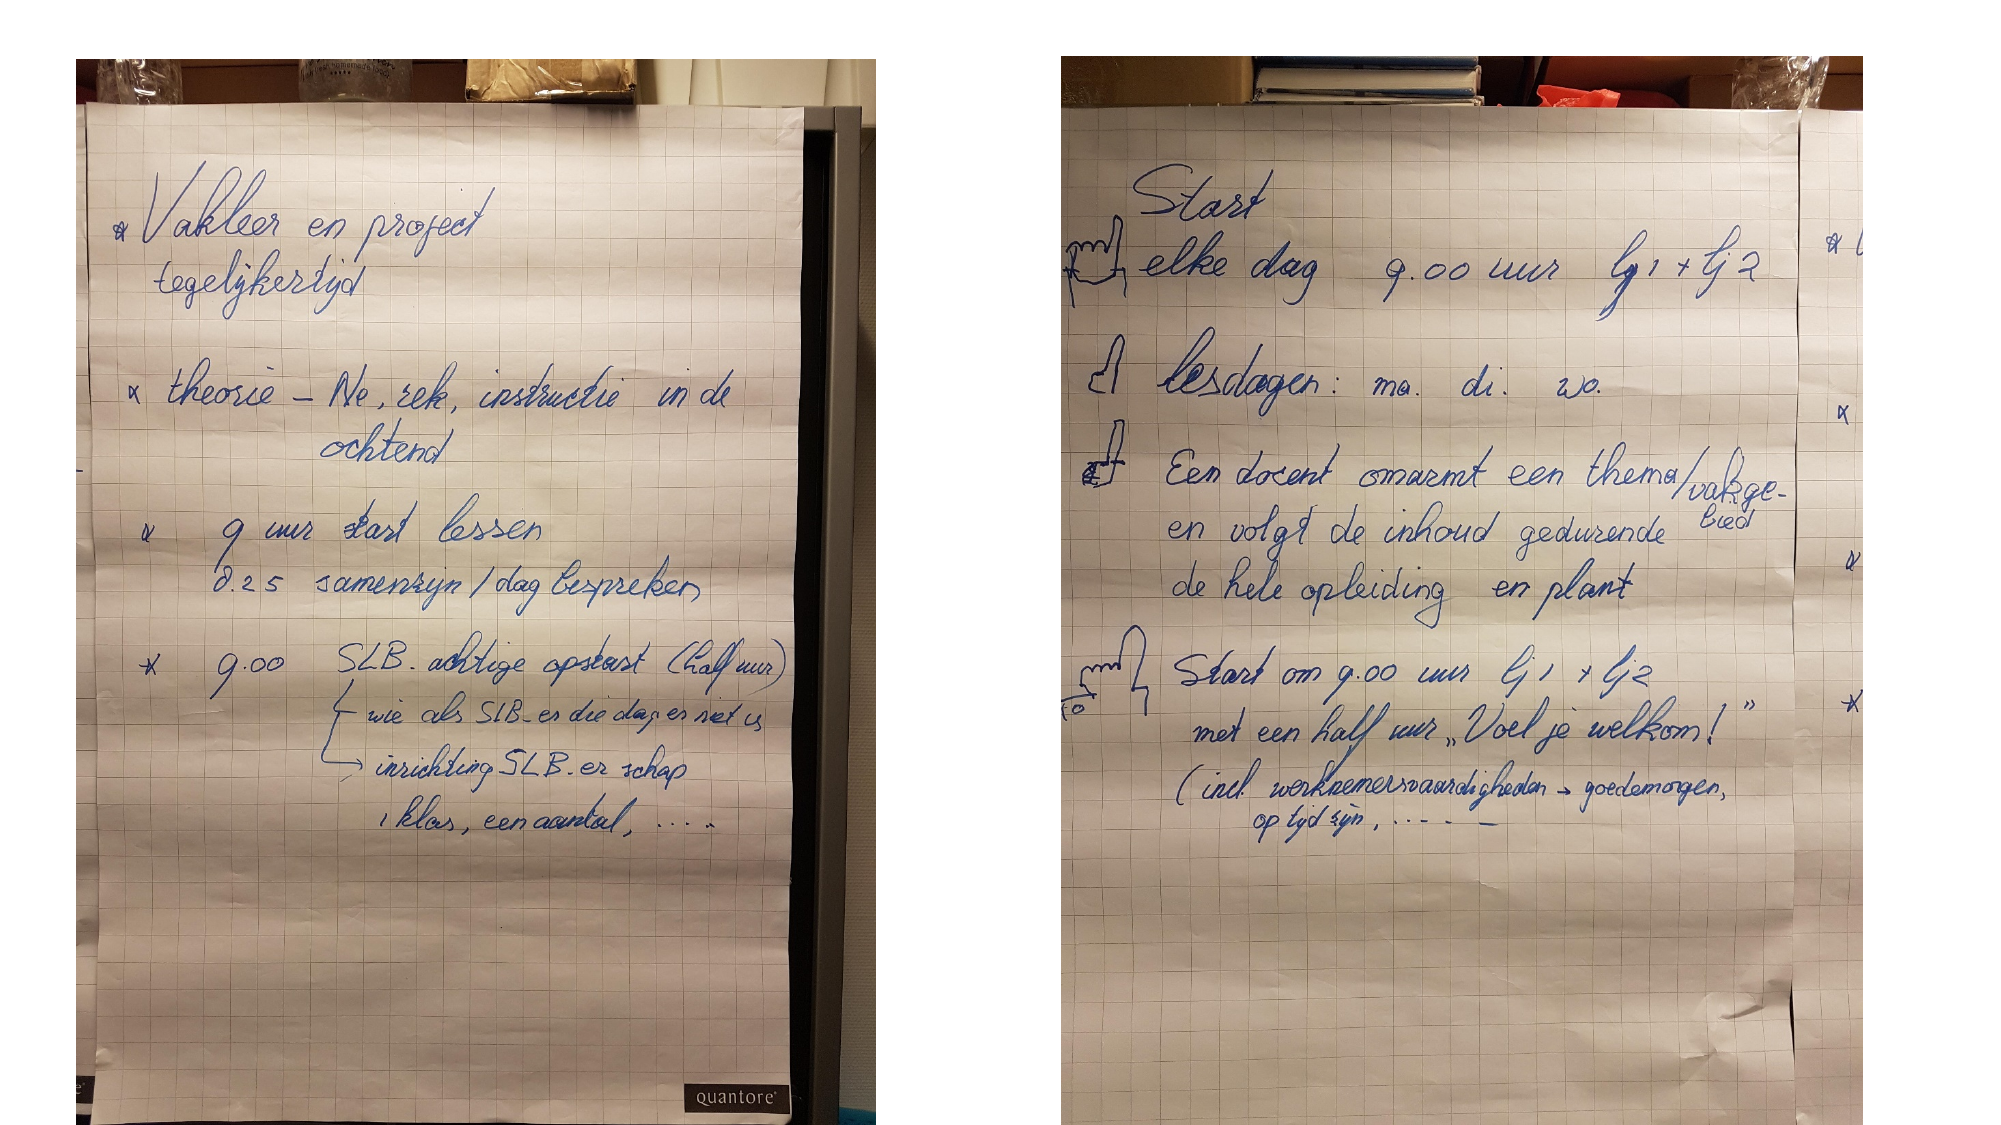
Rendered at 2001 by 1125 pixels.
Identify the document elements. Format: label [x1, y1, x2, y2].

list [76, 59, 876, 1125]
picture [1061, 56, 1863, 1125]
